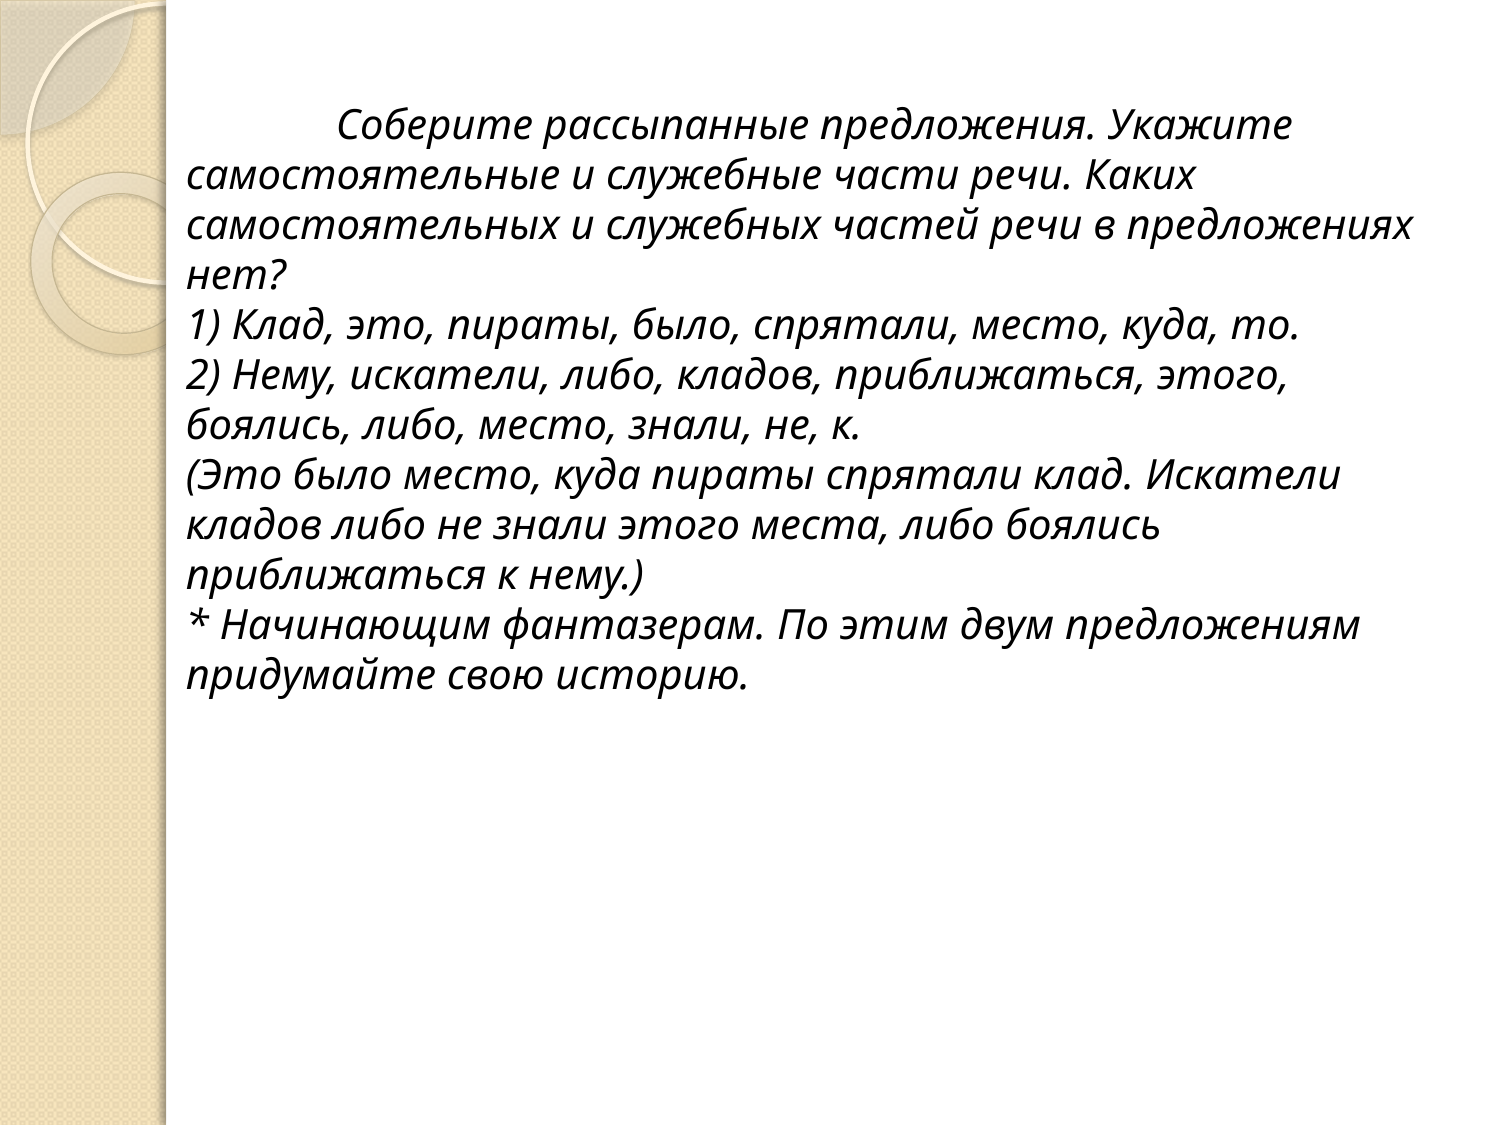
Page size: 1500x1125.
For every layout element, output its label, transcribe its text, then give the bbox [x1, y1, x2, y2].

text_box Соберите рассыпанные предложения. Укажите самостоятельные и служебные части речи. Каких самостоятельных и служебных частей речи в предложениях нет? 1) Клад, это, пираты, было, спрятали, место, куда, то. 2) Нему, искатели, либо, кладов, приближаться, этого, боялись, либо, место, знали, не, к. (Это было место, куда пираты спрятали клад. Искатели кладов либо не знали этого места, либо боялись приближаться к нему.) * Начинающим фантазерам. По этим двум предложениям придумайте свою историю. [171, 90, 1447, 755]
